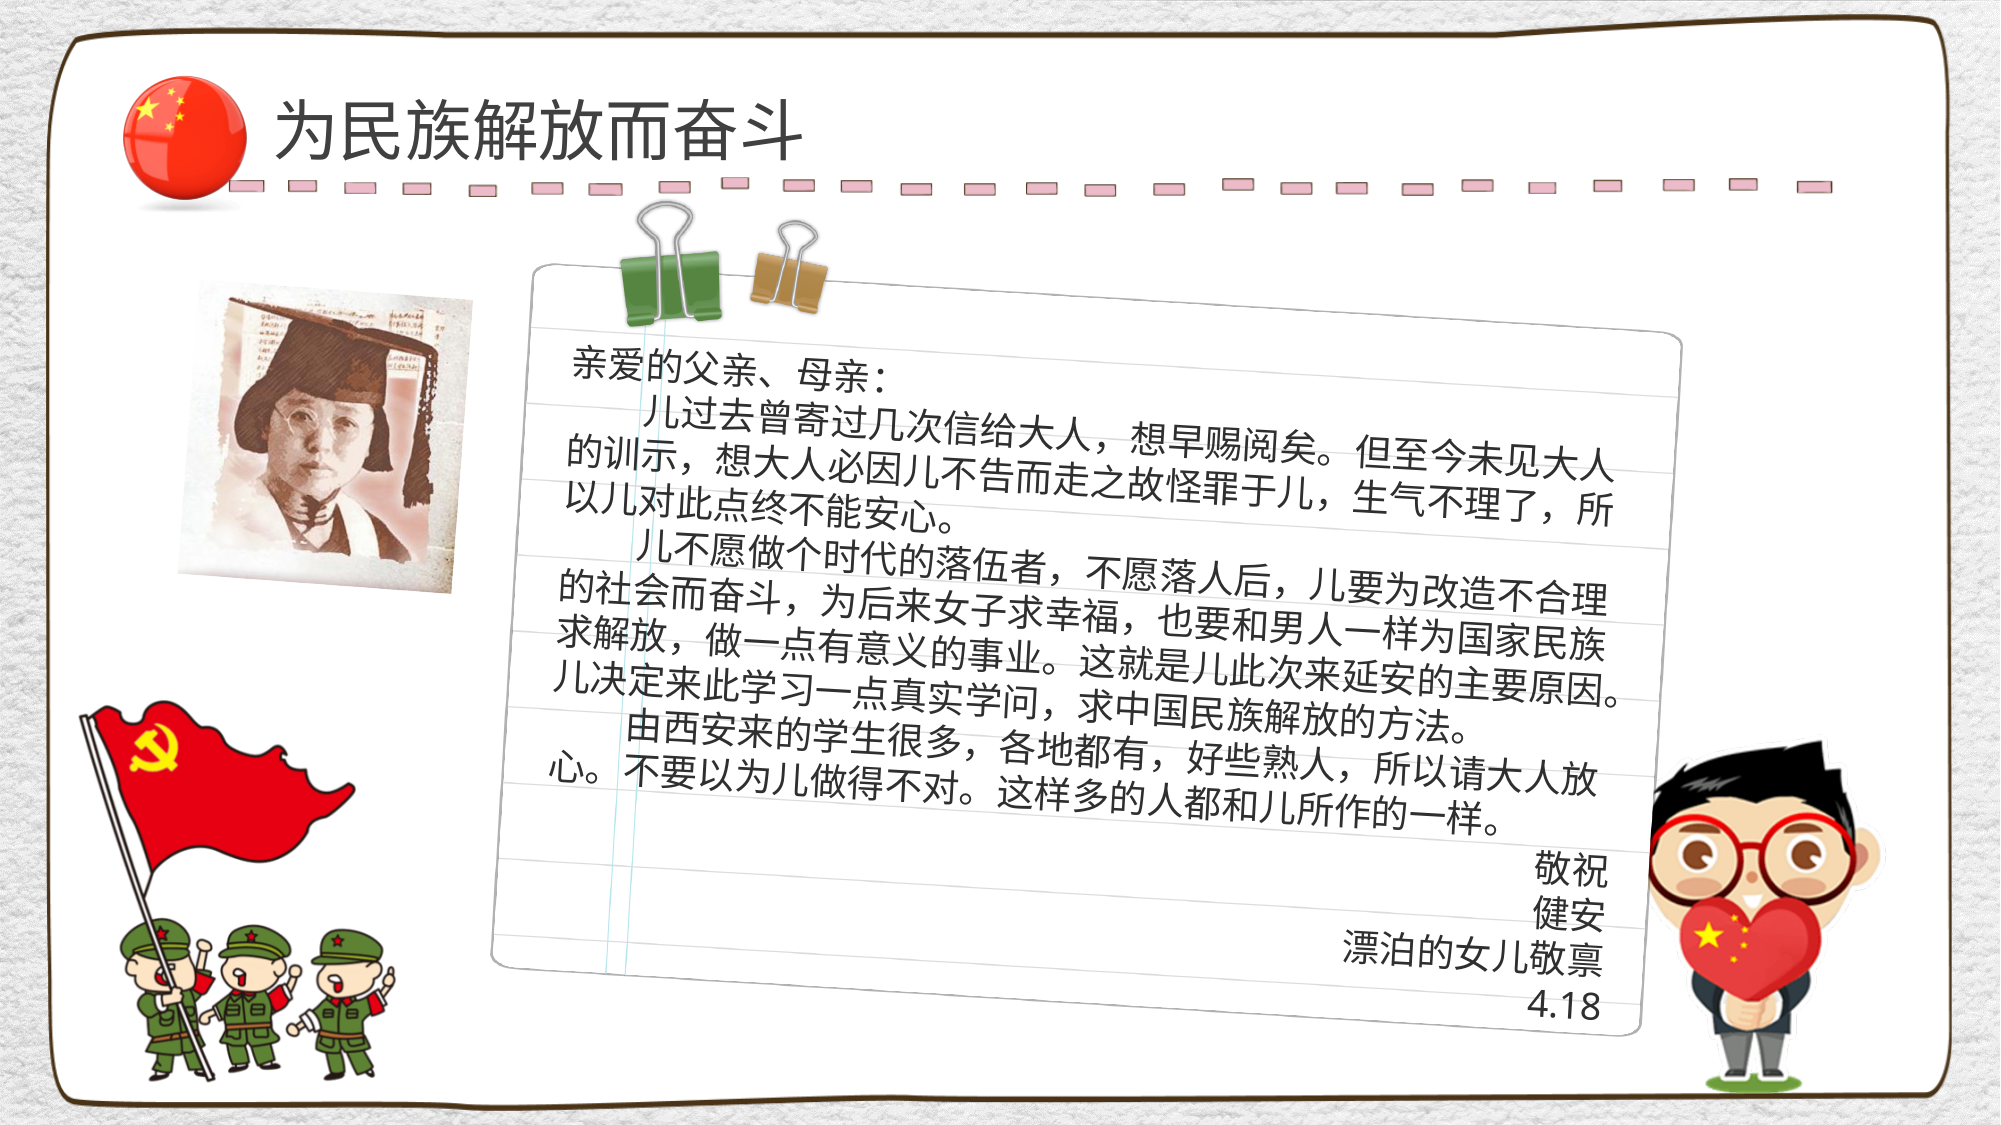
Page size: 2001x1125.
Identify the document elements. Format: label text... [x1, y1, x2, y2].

picture [0, 0, 2001, 1125]
text_box 为民族解放而奋斗 [281, 81, 1141, 177]
